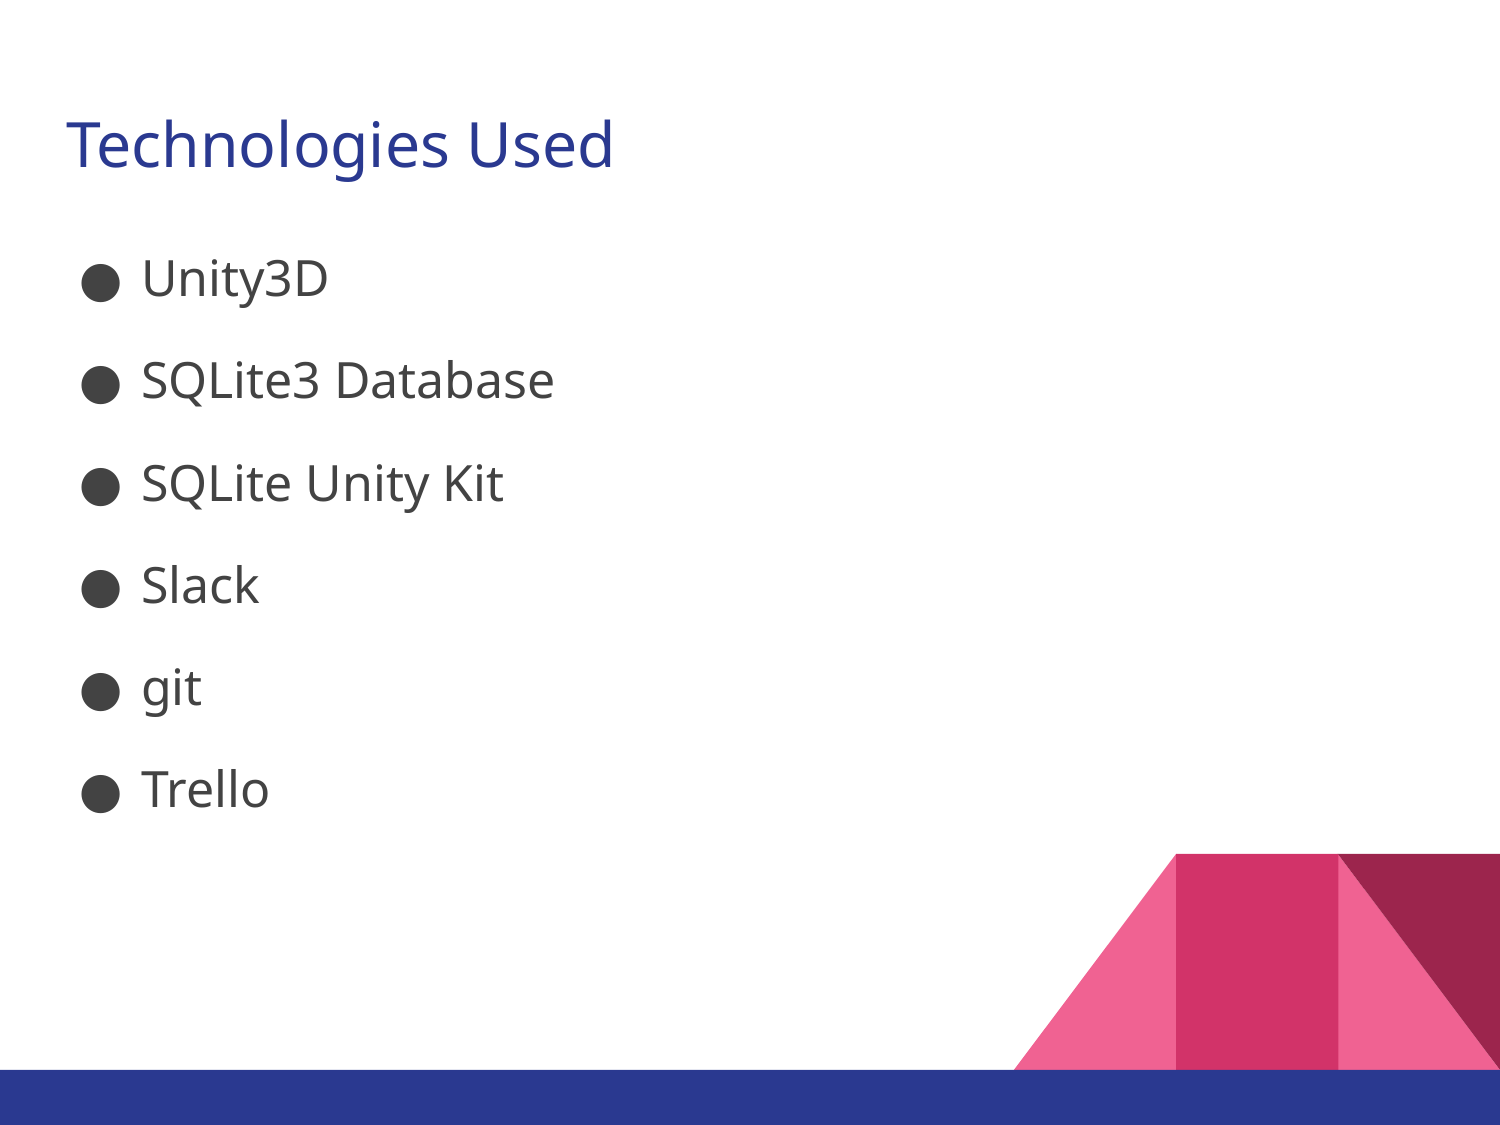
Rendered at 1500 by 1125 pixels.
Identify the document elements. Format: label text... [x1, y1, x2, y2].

title Technologies Used [51, 89, 1449, 222]
list Unity3D SQLite3 Database SQLite Unity Kit Slack git Trello [51, 222, 1449, 953]
